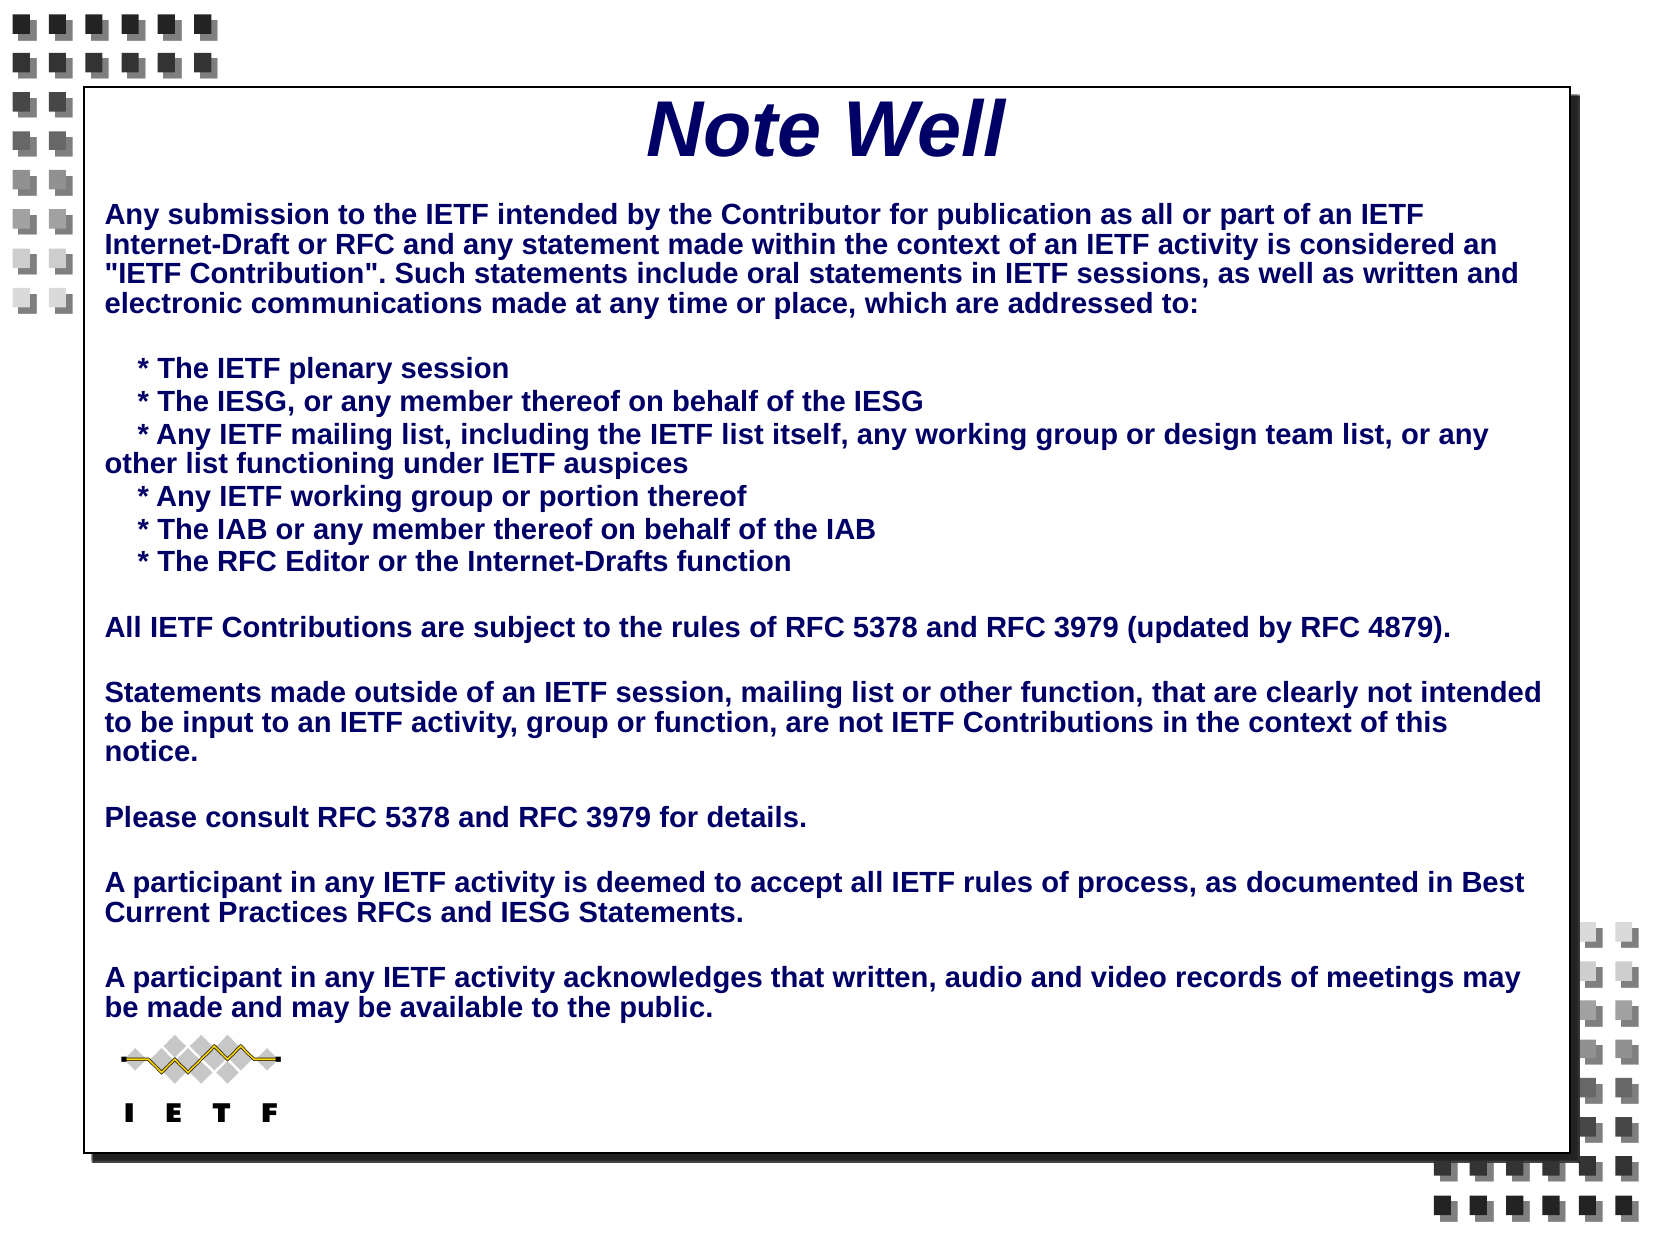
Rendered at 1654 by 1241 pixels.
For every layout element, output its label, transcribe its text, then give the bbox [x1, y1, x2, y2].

title Note Well [177, 82, 1474, 180]
picture [112, 1023, 290, 1130]
list Any submission to the IETF intended by the Contributor for publication as all or part of an IETF Internet-Draft or RFC and any statement made within the context of an IETF activity is considered an "IETF Contribution". Such statements include oral statements in IETF sessions, as well as written and electronic communications made at any time or place, which are addressed to: * The IETF plenary session * The IESG, or any member thereof on behalf of the IESG * Any IETF mailing list, including the IETF list itself, any working group or design team list, or any other list functioning under IETF auspices * Any IETF working group or portion thereof * The IAB or any member thereof on behalf of the IAB * The RFC Editor or the Internet-Drafts function All IETF Contributions are subject to the rules of RFC 5378 and RFC 3979 (updated by RFC 4879). Statements made outside of an IETF session, mailing list or other function, that are clearly not intended to be input to an IETF activity, group or function, are not IETF Contributions in the context of this notice. Please consult RFC 5378 and RFC 3979 for details. A participant in any IETF activity is deemed to accept all IETF rules of process, as documented in Best Current Practices RFCs and IESG Statements. A participant in any IETF activity acknowledges that written, audio and video records of meetings may be made and may be available to the public. [88, 192, 1566, 1007]
